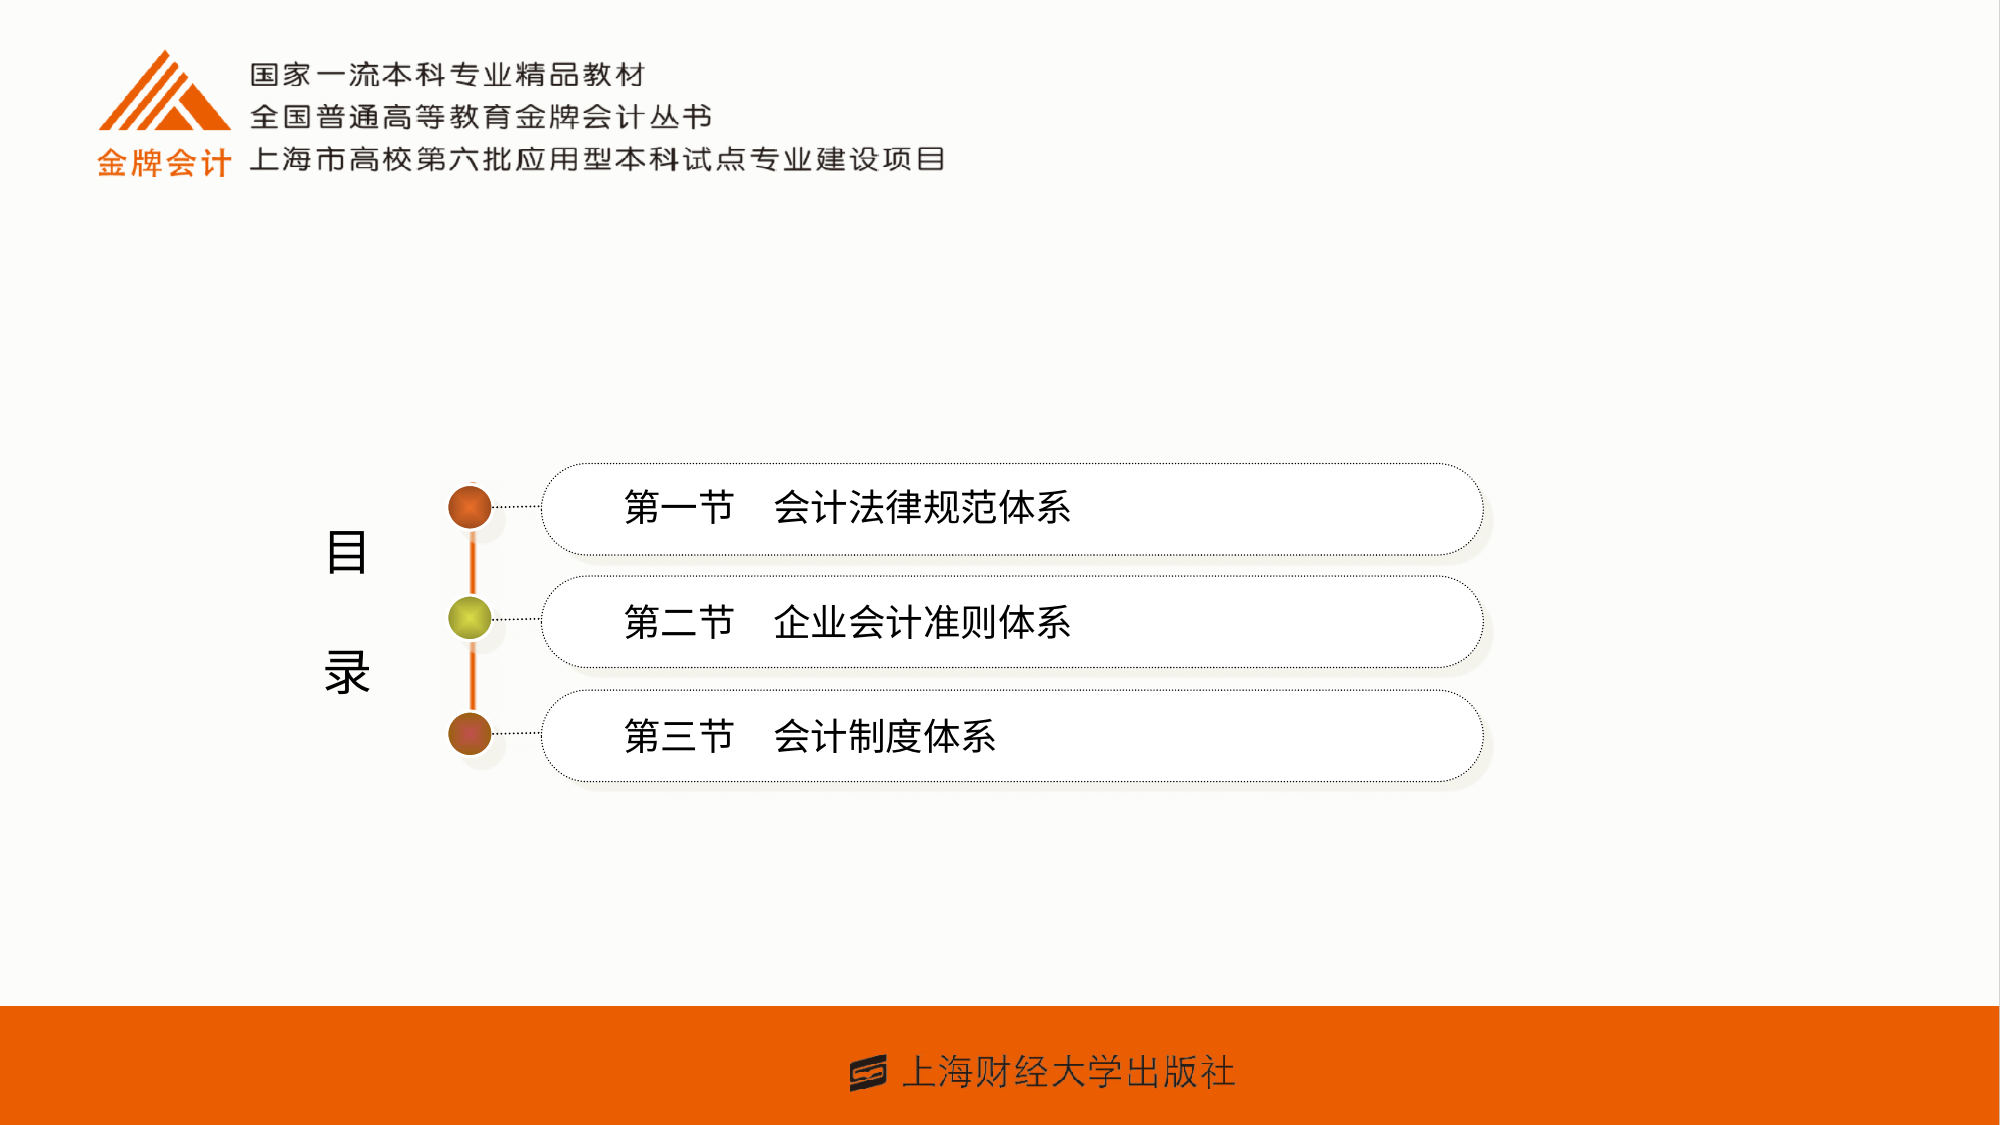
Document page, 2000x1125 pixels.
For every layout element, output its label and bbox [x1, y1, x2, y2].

text_box [437, 463, 1484, 782]
list [0, 0, 2000, 1125]
